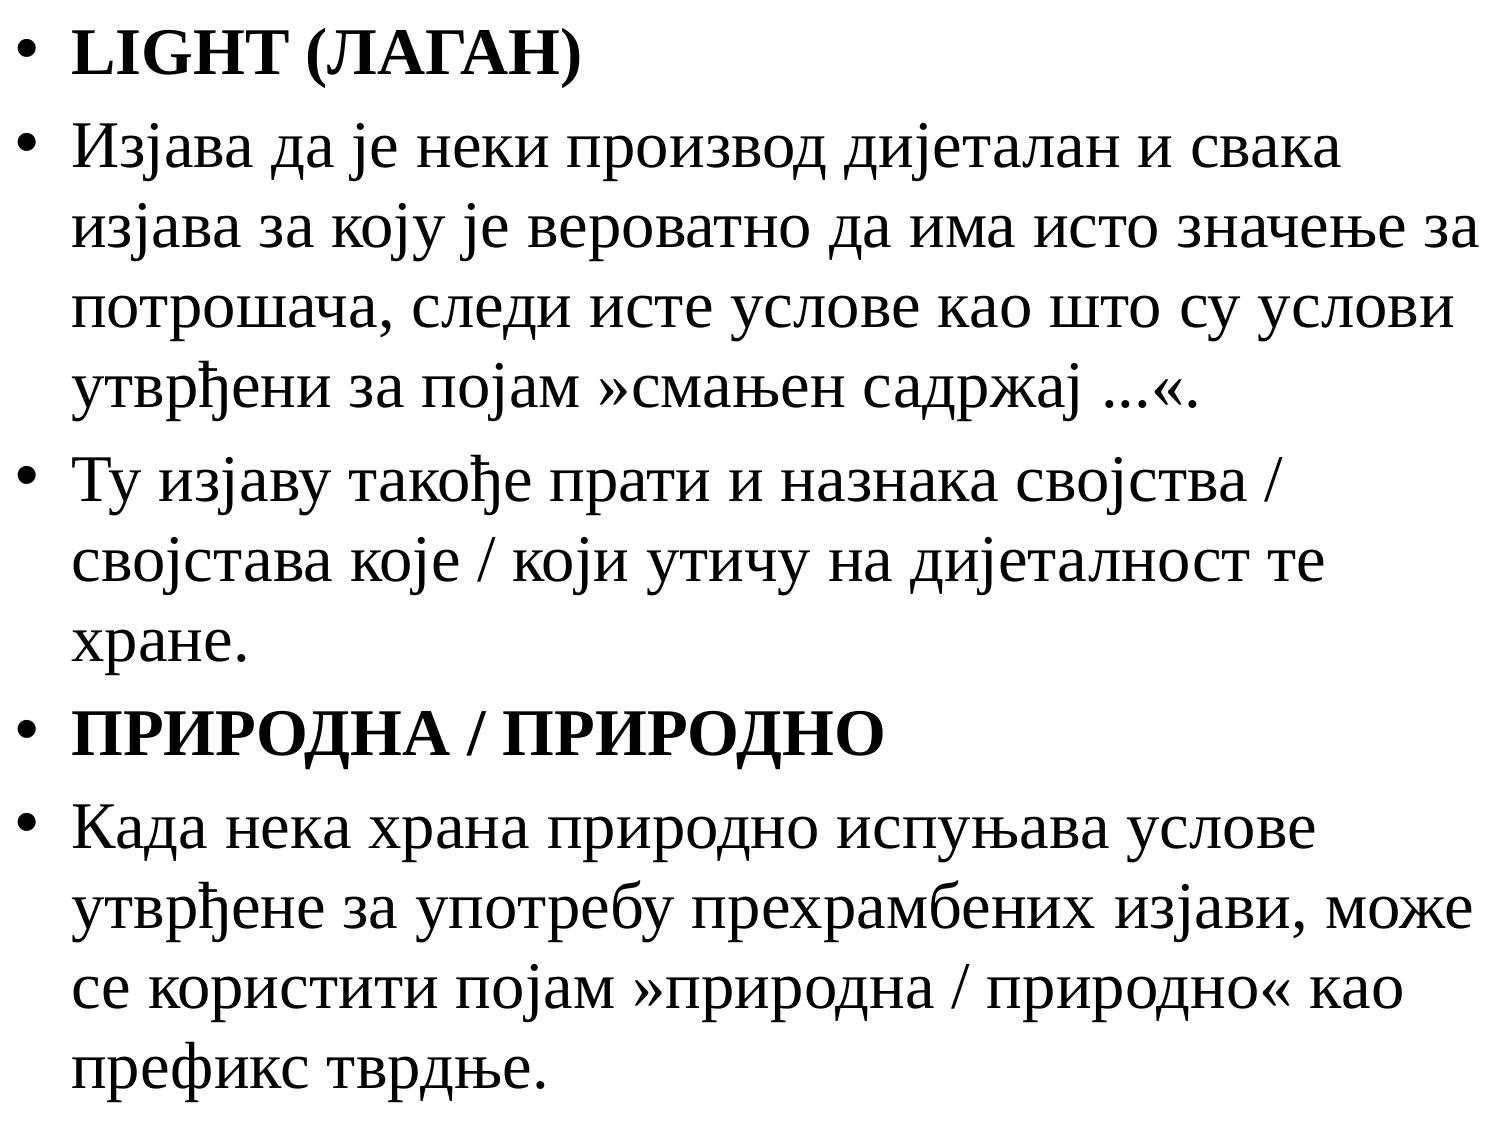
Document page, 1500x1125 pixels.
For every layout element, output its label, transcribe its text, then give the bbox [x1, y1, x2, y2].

list LIGHT (ЛАГАН) Изјава да је неки производ дијеталан и свака изјава за коју је вероватно да има исто значење за потрошача, следи исте услове као што су услови утврђени за појам »смањен садржај ...«. Ту изјаву такође прати и назнака својства / својстава које / који утичу на дијеталност те хране. ПРИРОДНА / ПРИРОДНО Када нека храна природно испуњава услове утврђене за употребу прехрамбених изјави, може се користити појам »природна / природно« као префикс тврдње. [0, 0, 1500, 1125]
